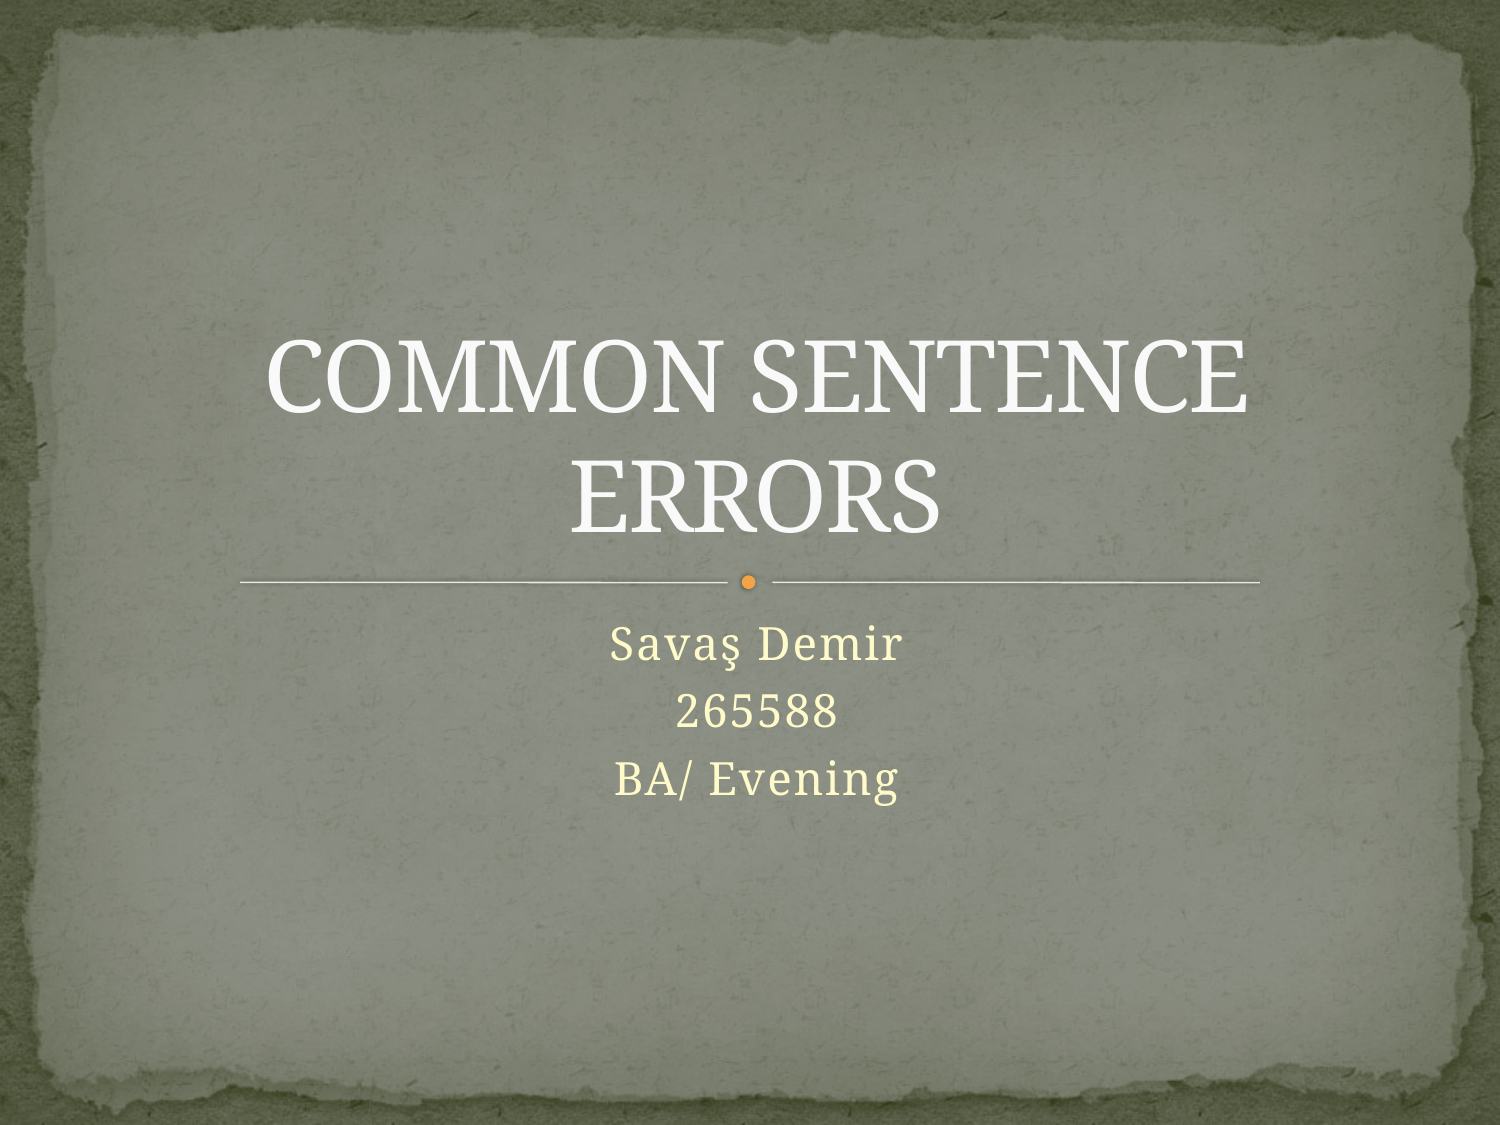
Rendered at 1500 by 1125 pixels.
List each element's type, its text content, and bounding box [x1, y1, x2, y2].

title COMMON SENTENCE ERRORS [74, 235, 1438, 561]
subtitle Savaş Demir 265588 BA/ Evening [75, 606, 1438, 795]
